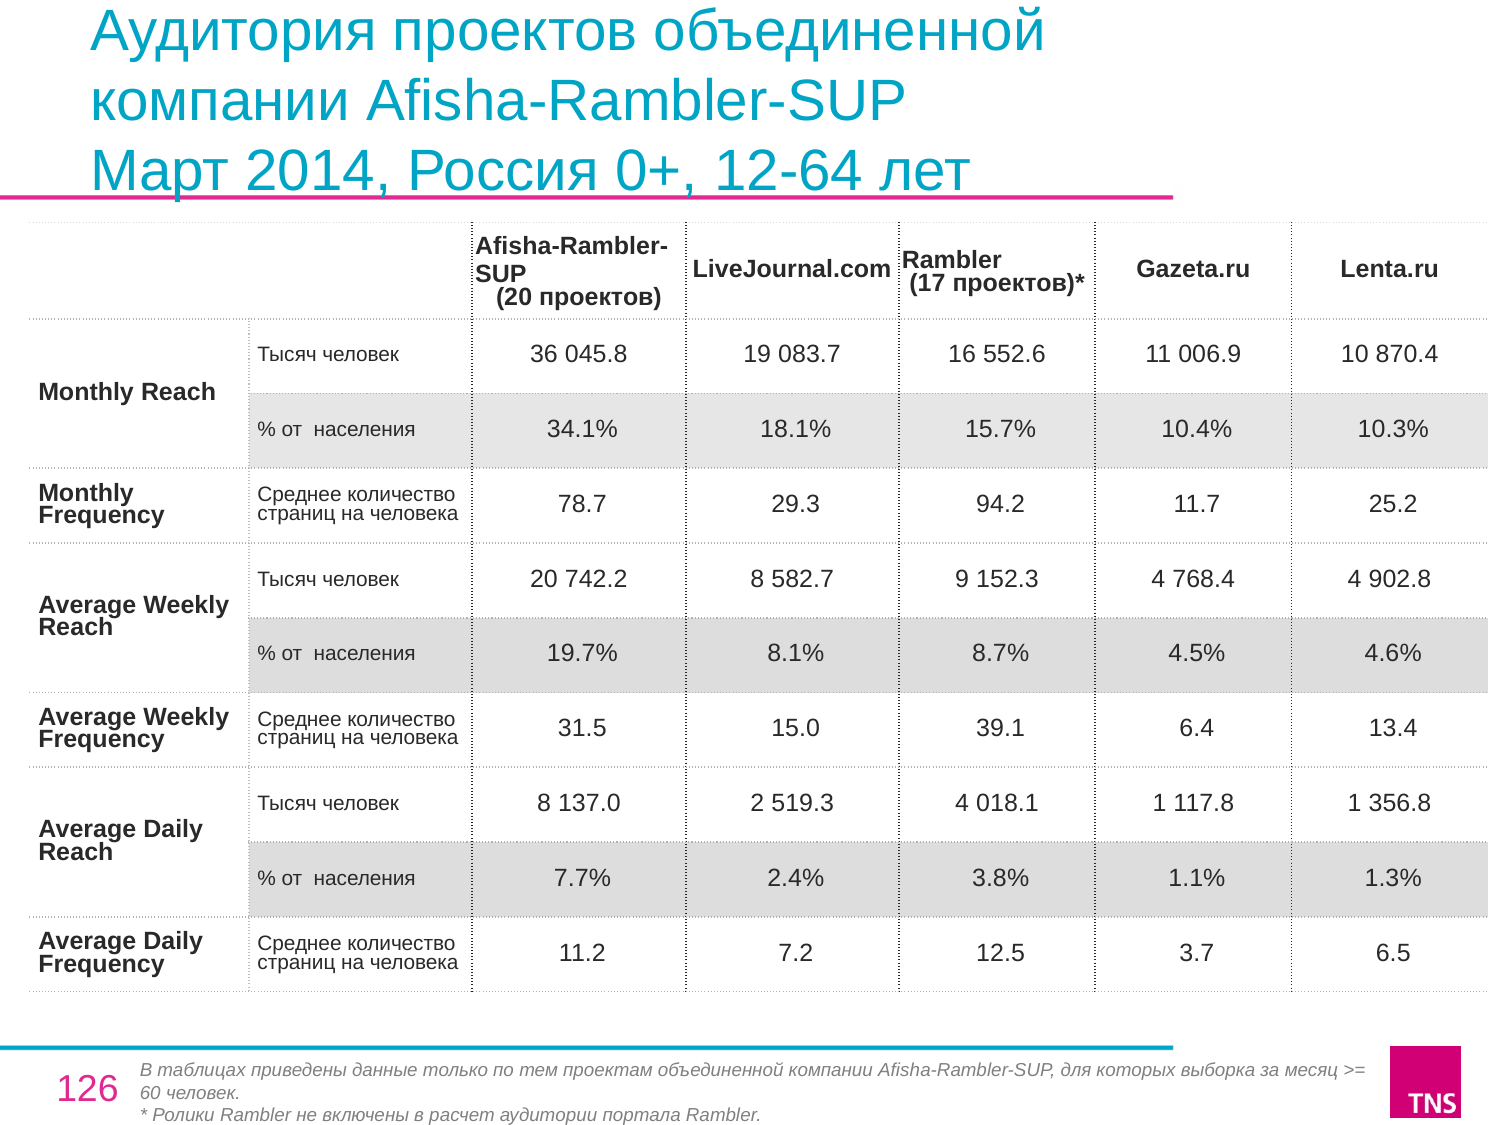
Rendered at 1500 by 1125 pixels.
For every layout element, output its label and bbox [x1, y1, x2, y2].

table_header [29, 223, 1488, 319]
text_box [125, 1050, 1388, 1125]
table_cell [29, 319, 1488, 992]
title [74, 8, 1476, 187]
slide_number [40, 1055, 125, 1125]
picture [0, 0, 1500, 1125]
